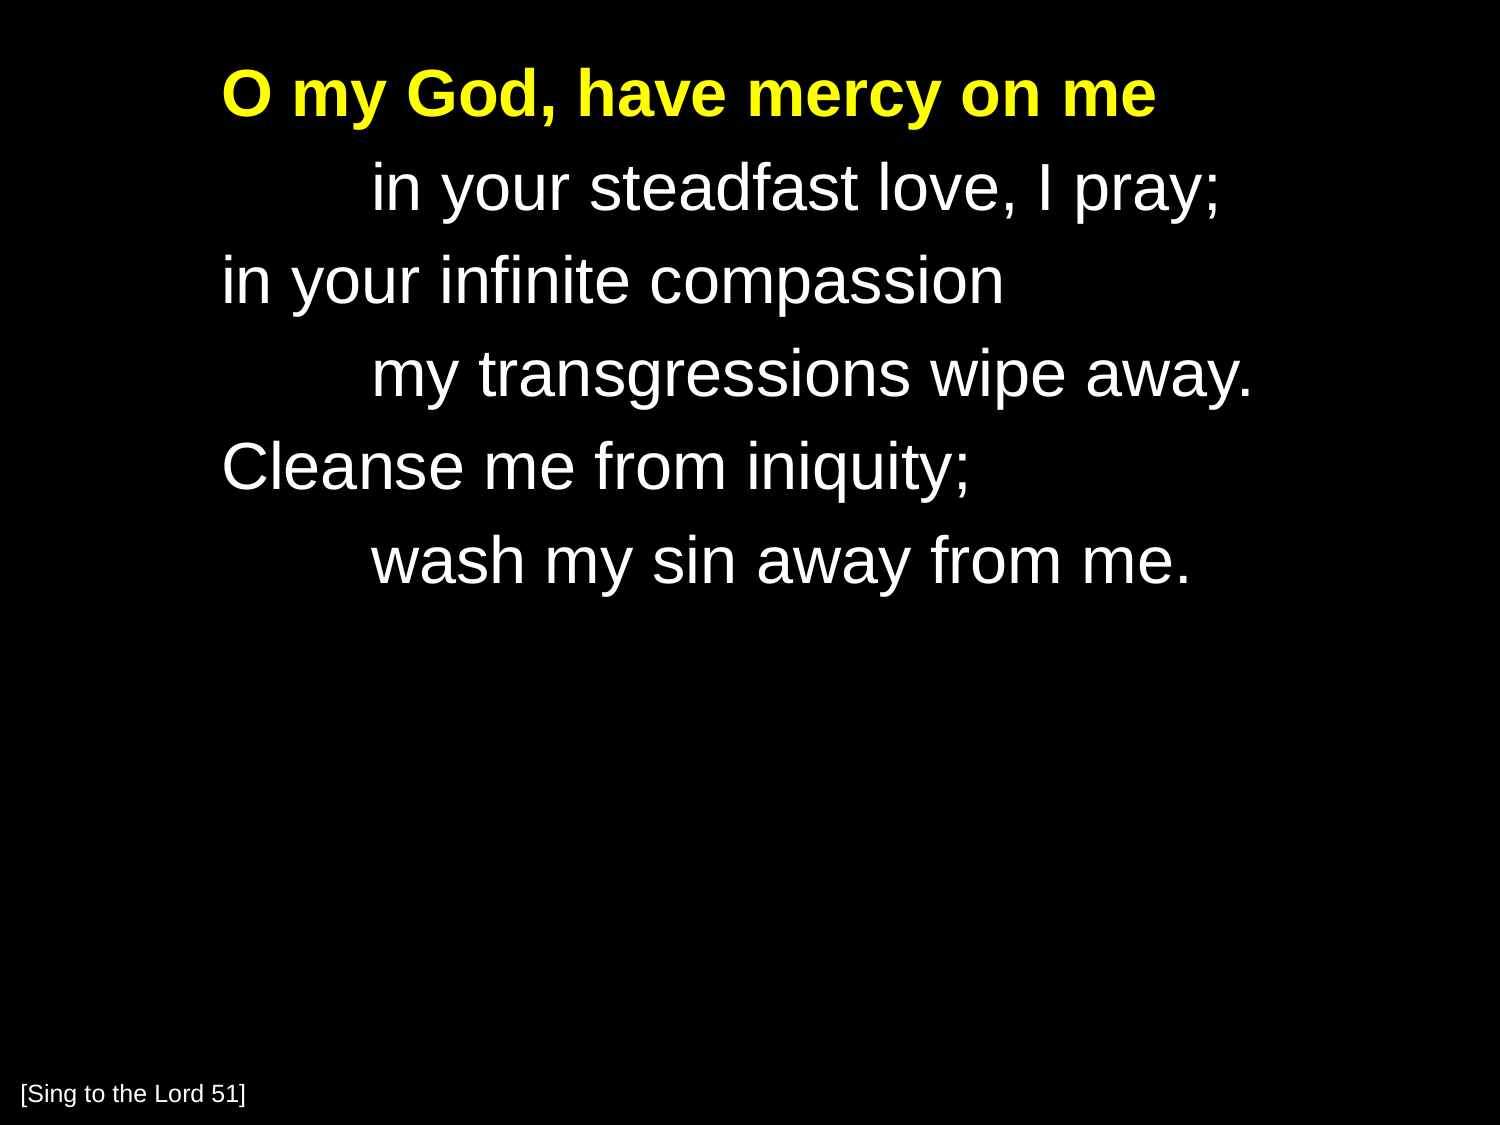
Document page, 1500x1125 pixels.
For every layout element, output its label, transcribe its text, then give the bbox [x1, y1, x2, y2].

text_box [Sing to the Lord 51] [5, 1070, 526, 1115]
list O my God, have mercy on me in your steadfast love, I pray; in your infinite compassion my transgressions wipe away. Cleanse me from iniquity; wash my sin away from me. [0, 42, 1500, 1047]
